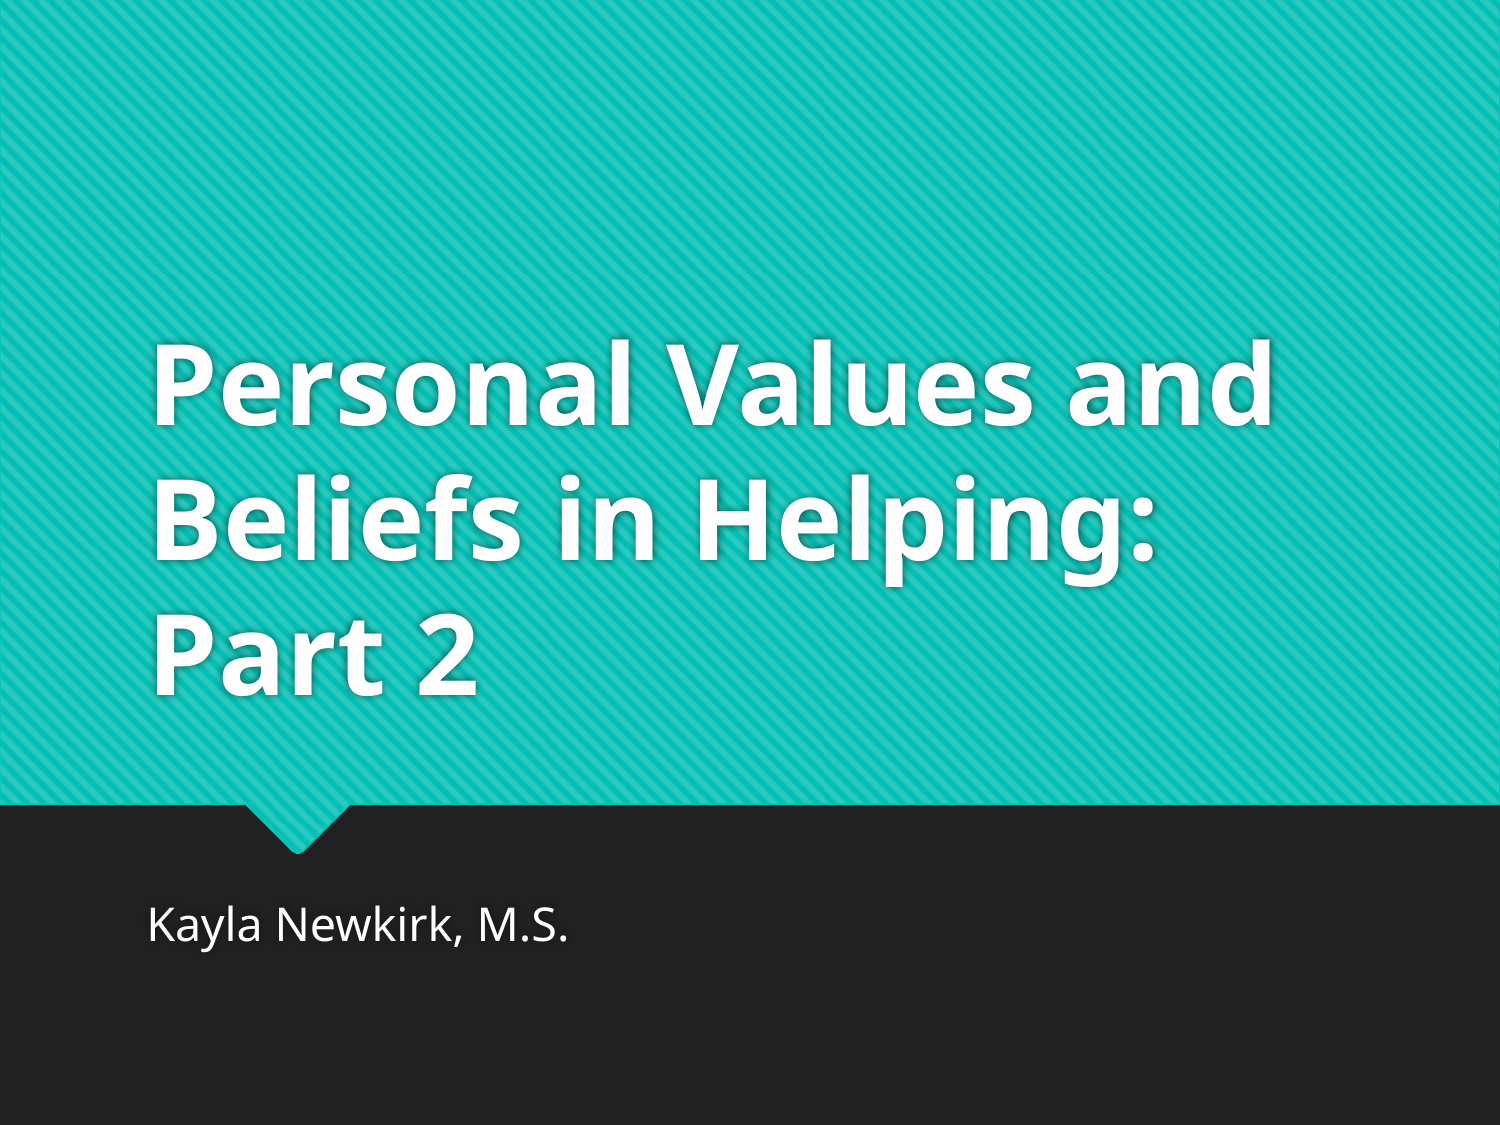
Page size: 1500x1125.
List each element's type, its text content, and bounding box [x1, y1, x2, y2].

title Personal Values and Beliefs in Helping: Part 2 [132, 237, 1368, 726]
subtitle Kayla Newkirk, M.S. [131, 887, 1366, 959]
